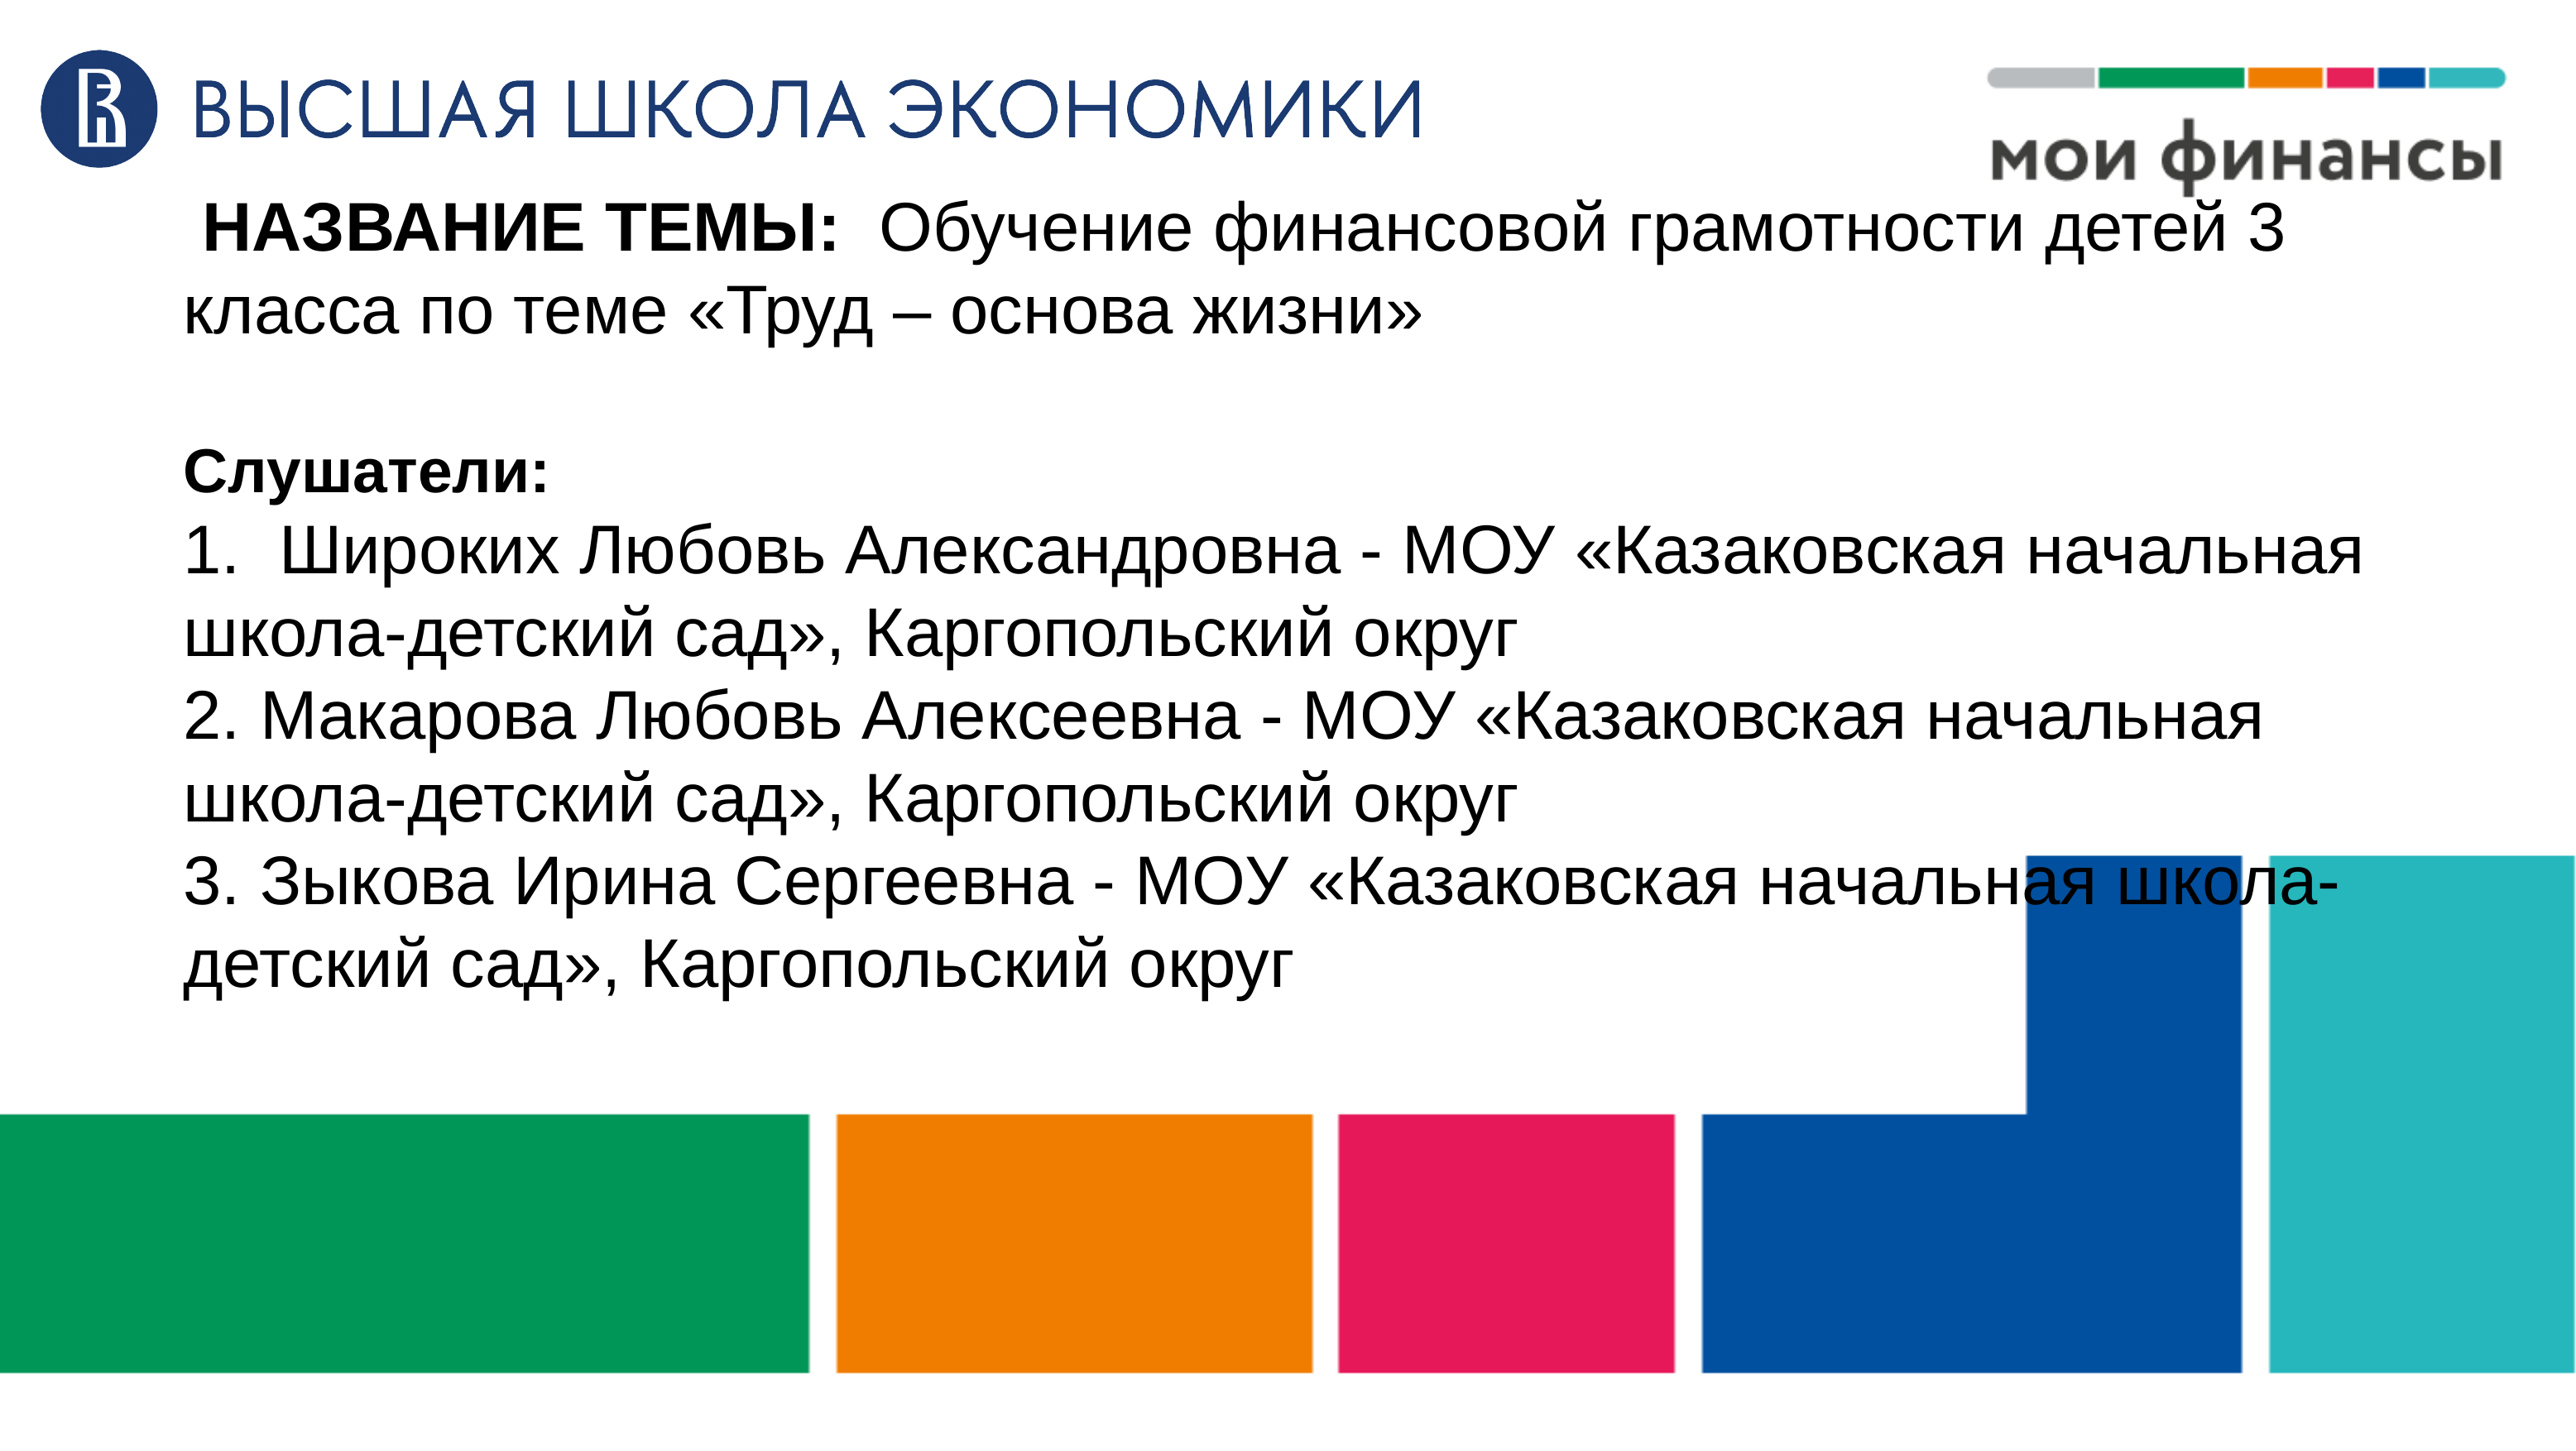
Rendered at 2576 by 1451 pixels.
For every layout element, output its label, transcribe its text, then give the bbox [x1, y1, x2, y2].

picture [0, 0, 2576, 1451]
text_box НАЗВАНИЕ ТЕМЫ: Обучение финансовой грамотности детей 3 класса по теме «Труд – основа жизни» Слушатели: 1. Широких Любовь Александровна - МОУ «Казаковская начальная школа-детский сад», Каргопольский округ 2. Макарова Любовь Алексеевна - МОУ «Казаковская начальная школа-детский сад», Каргопольский округ 3. Зыкова Ирина Сергеевна - МОУ «Казаковская начальная школа-детский сад», Каргопольский округ [164, 172, 2412, 1451]
